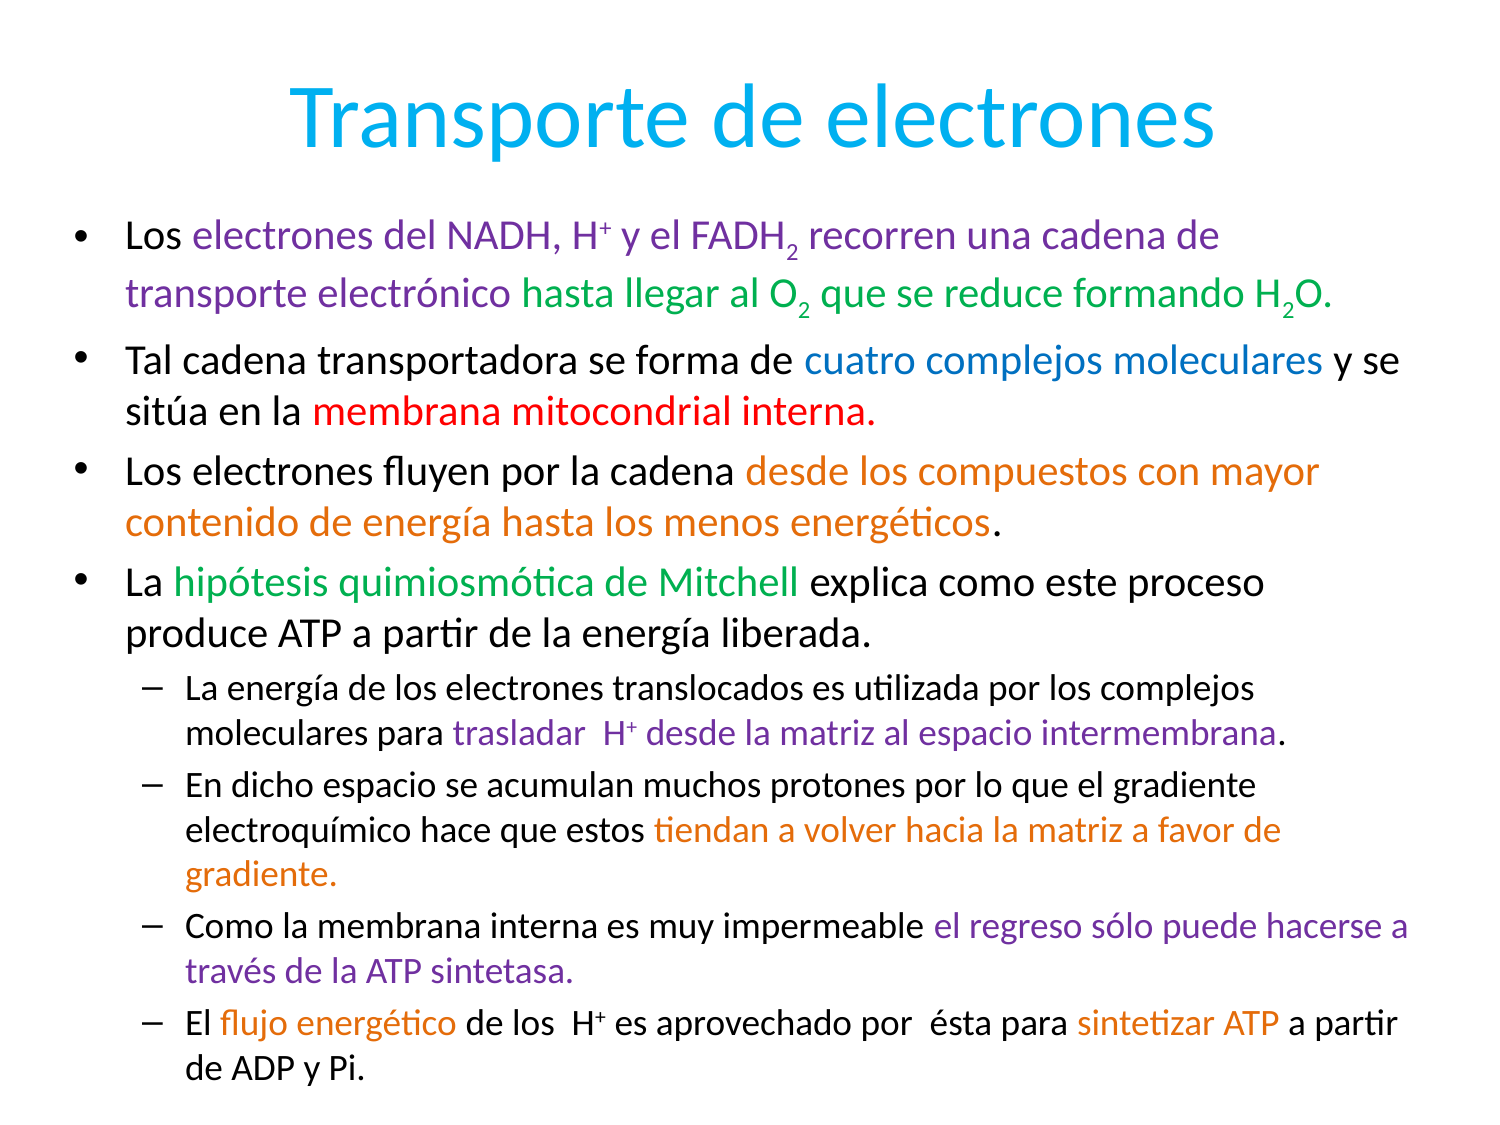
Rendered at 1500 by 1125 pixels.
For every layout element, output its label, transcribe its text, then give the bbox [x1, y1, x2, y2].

list Los electrones del NADH, H+ y el FADH2 recorren una cadena de transporte electrónico hasta llegar al O2 que se reduce formando H2O. Tal cadena transportadora se forma de cuatro complejos moleculares y se sitúa en la membrana mitocondrial interna. Los electrones fluyen por la cadena desde los compuestos con mayor contenido de energía hasta los menos energéticos. La hipótesis quimiosmótica de Mitchell explica como este proceso produce ATP a partir de la energía liberada. La energía de los electrones translocados es utilizada por los complejos moleculares para trasladar H+ desde la matriz al espacio intermembrana. En dicho espacio se acumulan muchos protones por lo que el gradiente electroquímico hace que estos tiendan a volver hacia la matriz a favor de gradiente. Como la membrana interna es muy impermeable el regreso sólo puede hacerse a través de la ATP sintetasa. El flujo energético de los H+ es aprovechado por ésta para sintetizar ATP a partir de ADP y Pi. [58, 199, 1425, 1102]
title Transporte de electrones [82, 45, 1425, 176]
